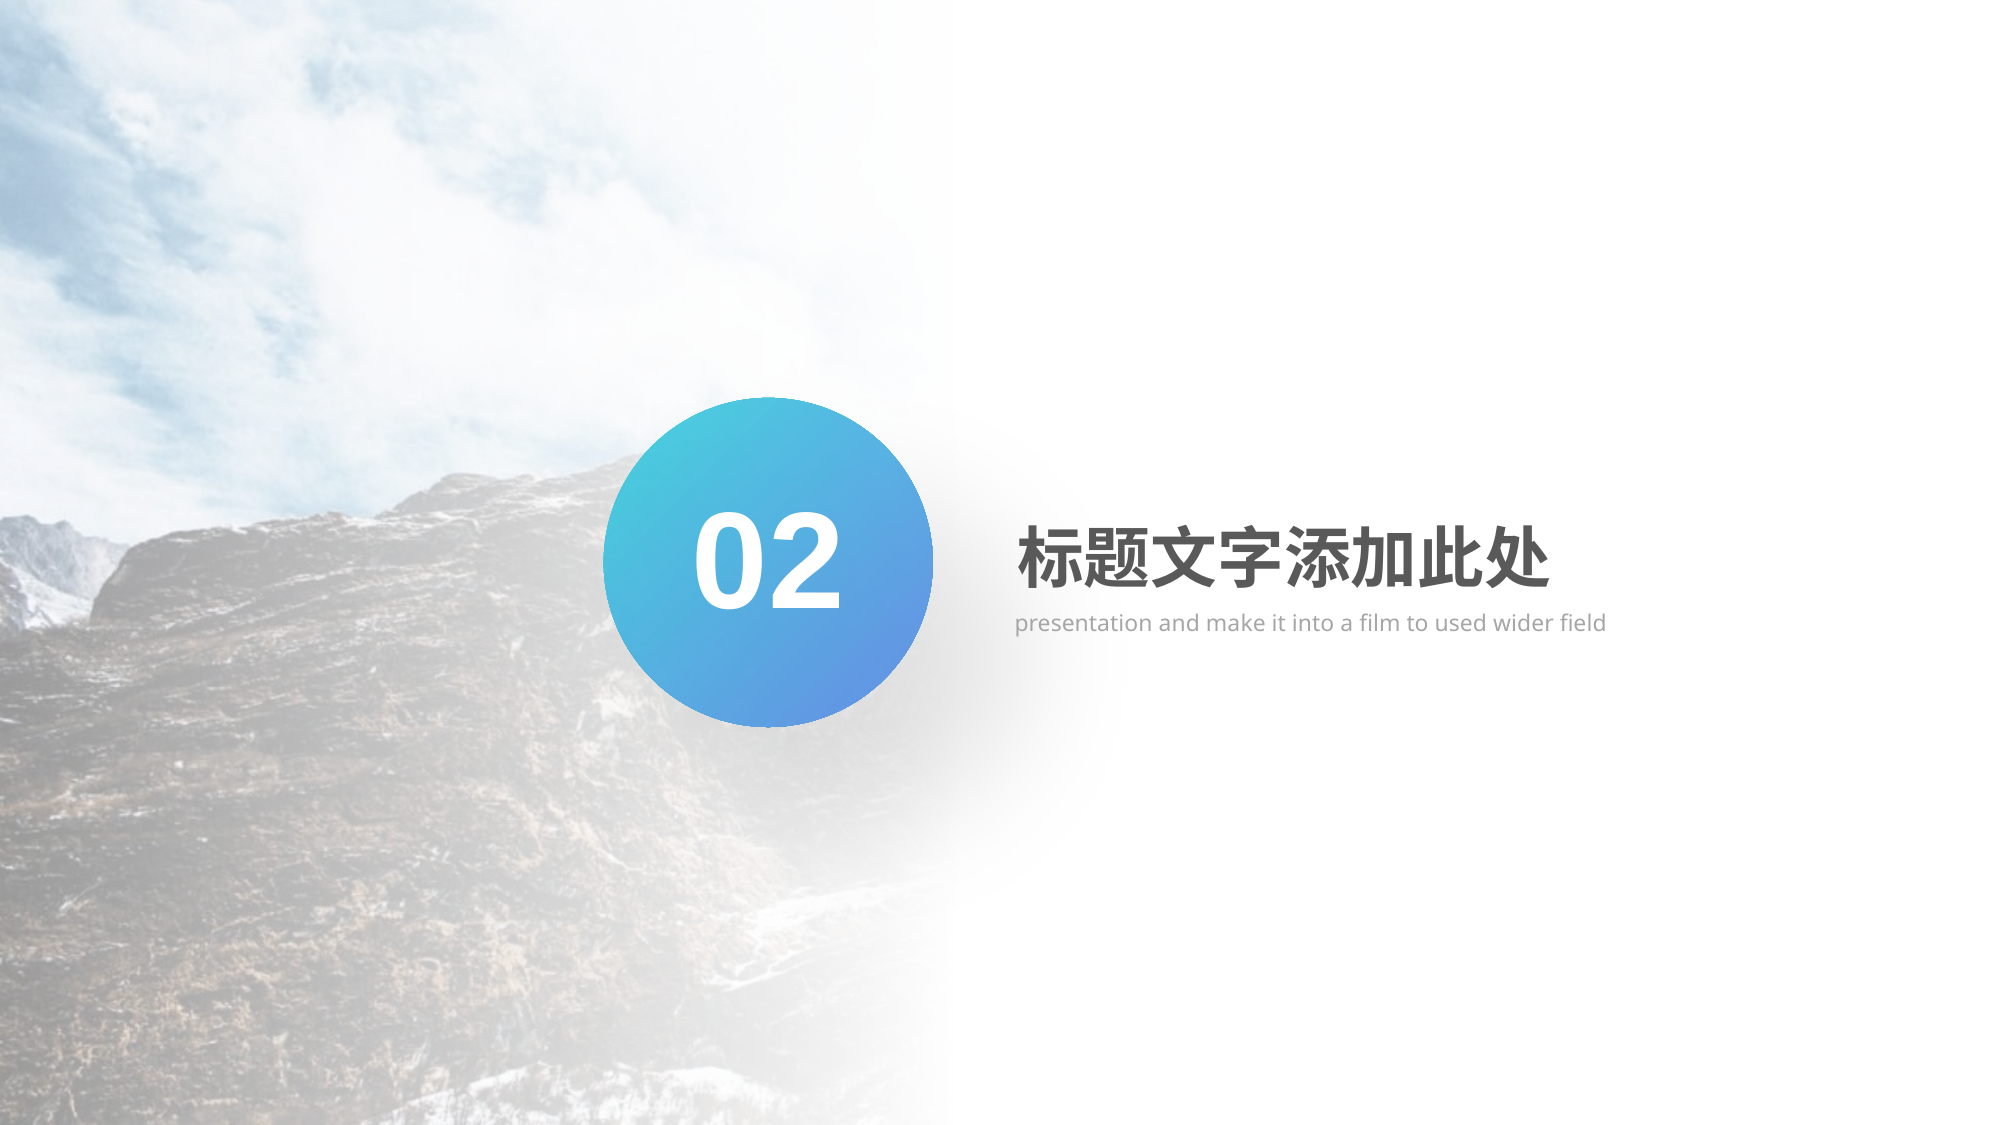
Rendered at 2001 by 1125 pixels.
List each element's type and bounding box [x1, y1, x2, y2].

text_box [536, 397, 1000, 728]
text_box [0, 0, 2000, 1125]
text_box [999, 508, 1635, 643]
